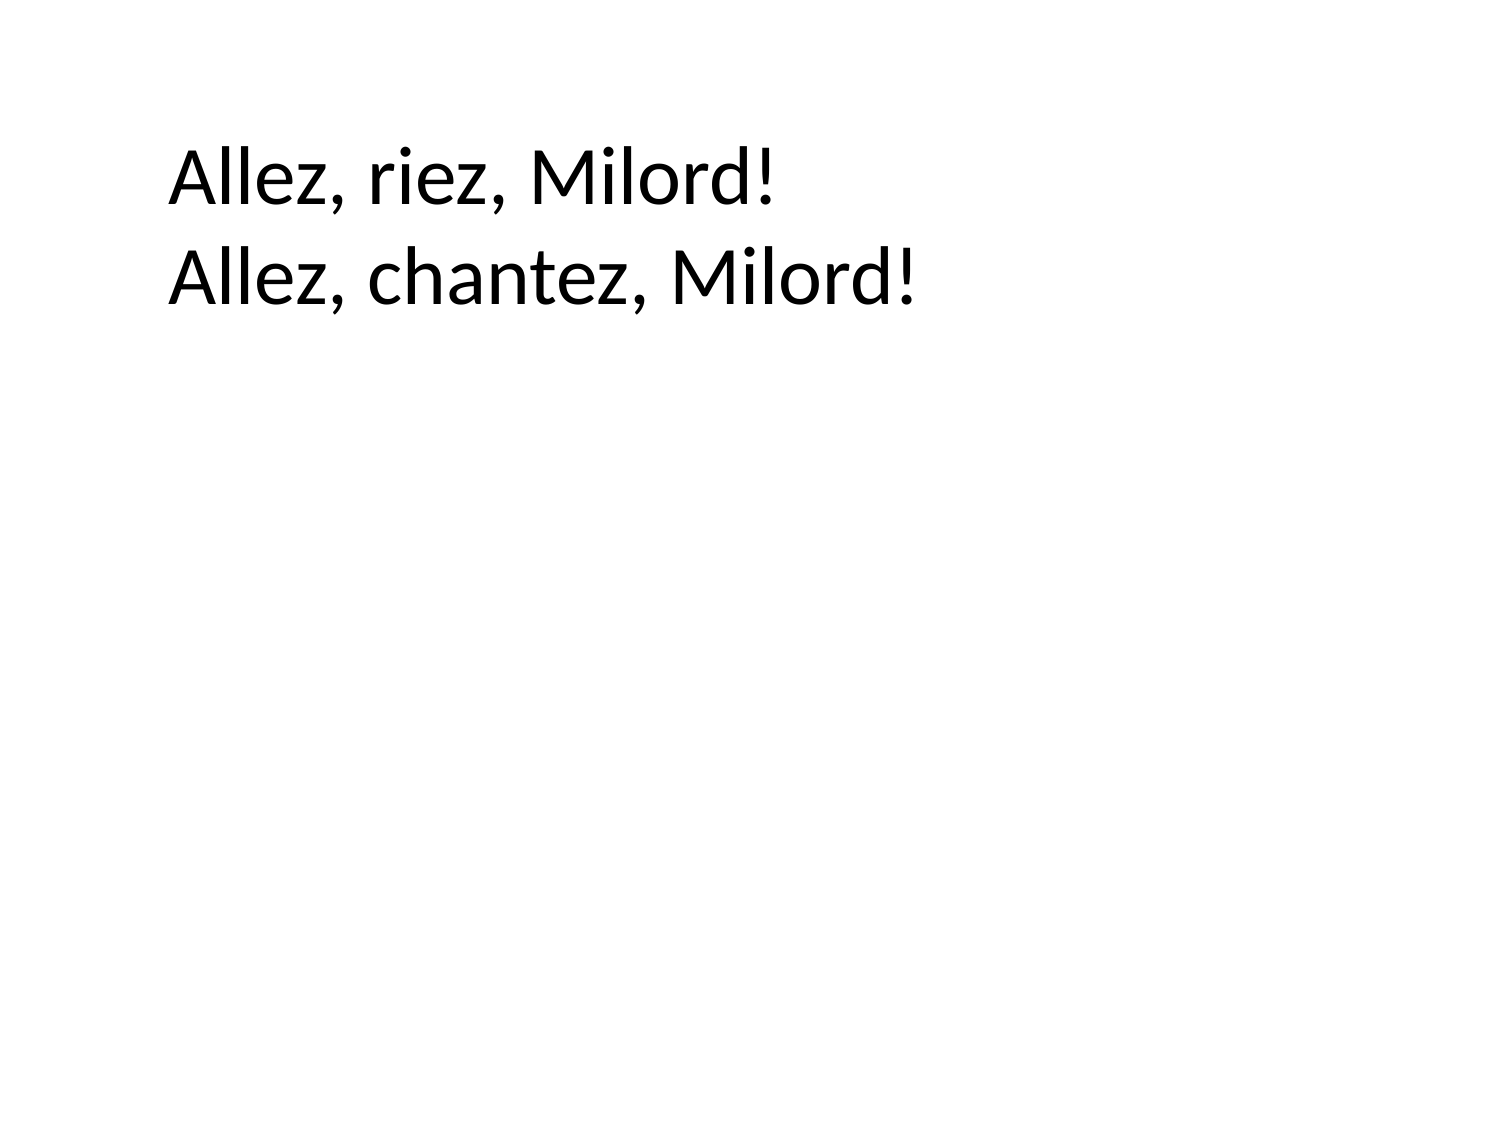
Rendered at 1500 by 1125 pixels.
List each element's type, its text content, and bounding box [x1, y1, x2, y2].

text_box Allez, riez, Milord! Allez, chantez, Milord! [153, 114, 938, 429]
